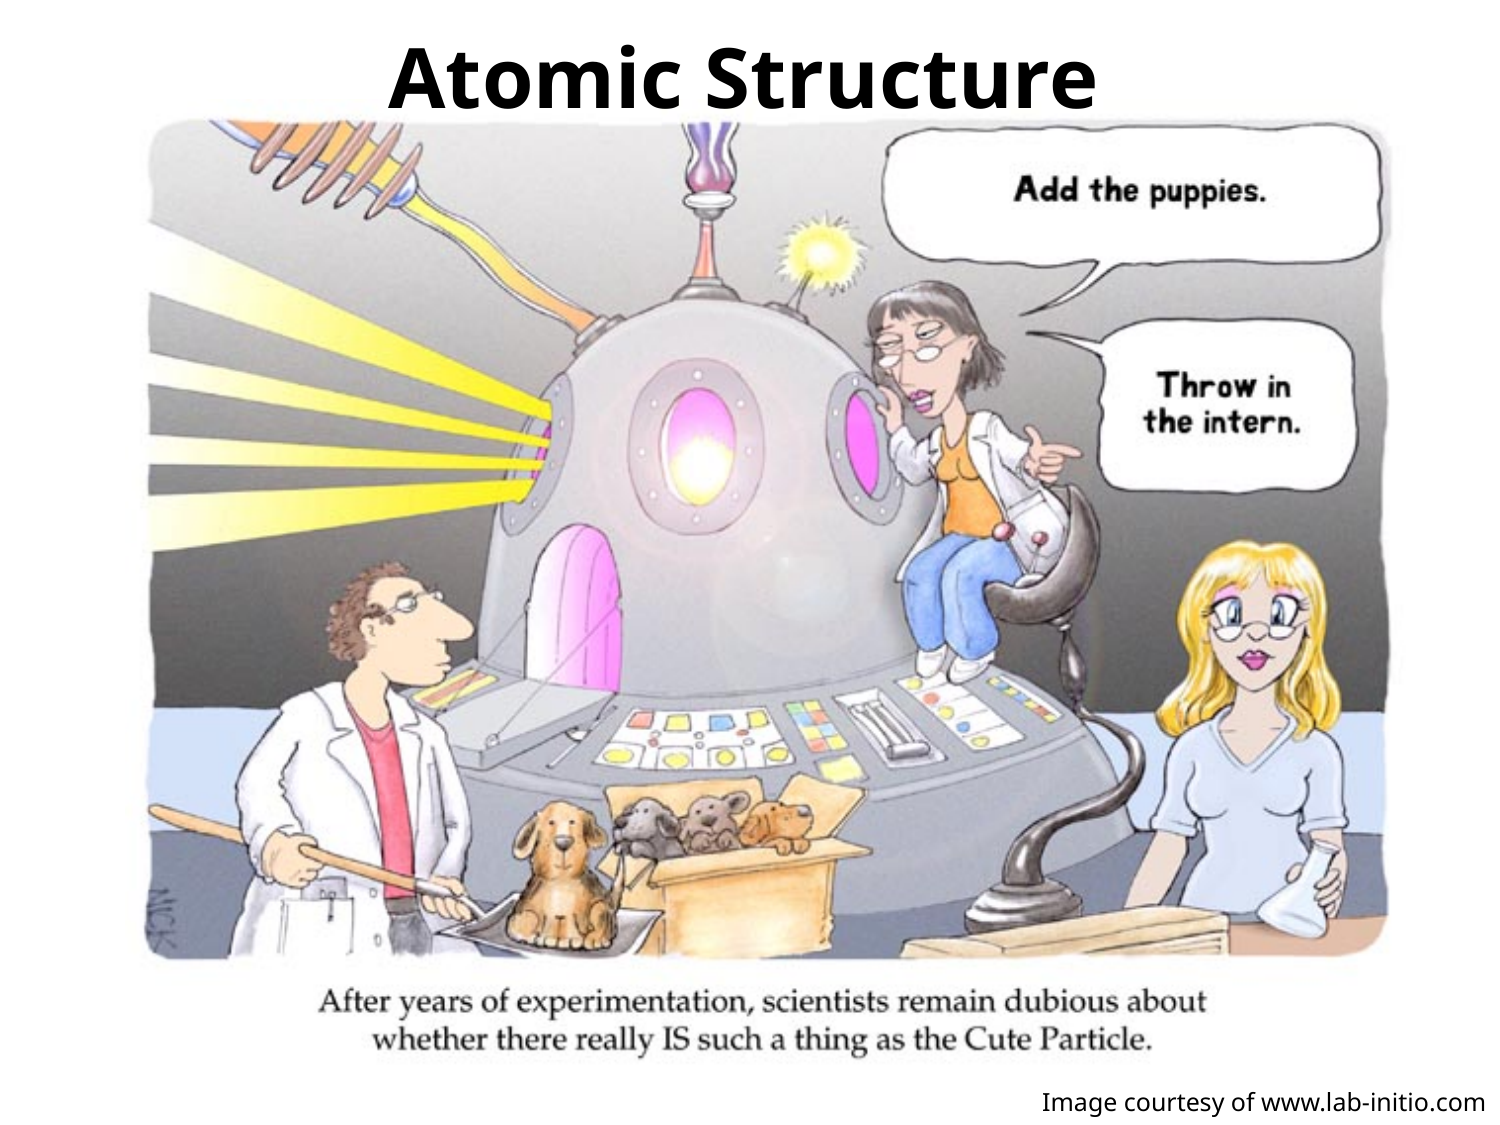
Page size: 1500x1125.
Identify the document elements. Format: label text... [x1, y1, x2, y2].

title Atomic Structure [74, 0, 1413, 151]
picture [124, 99, 1413, 1090]
text_box Image courtesy of www.lab-initio.com [1027, 1079, 1500, 1125]
